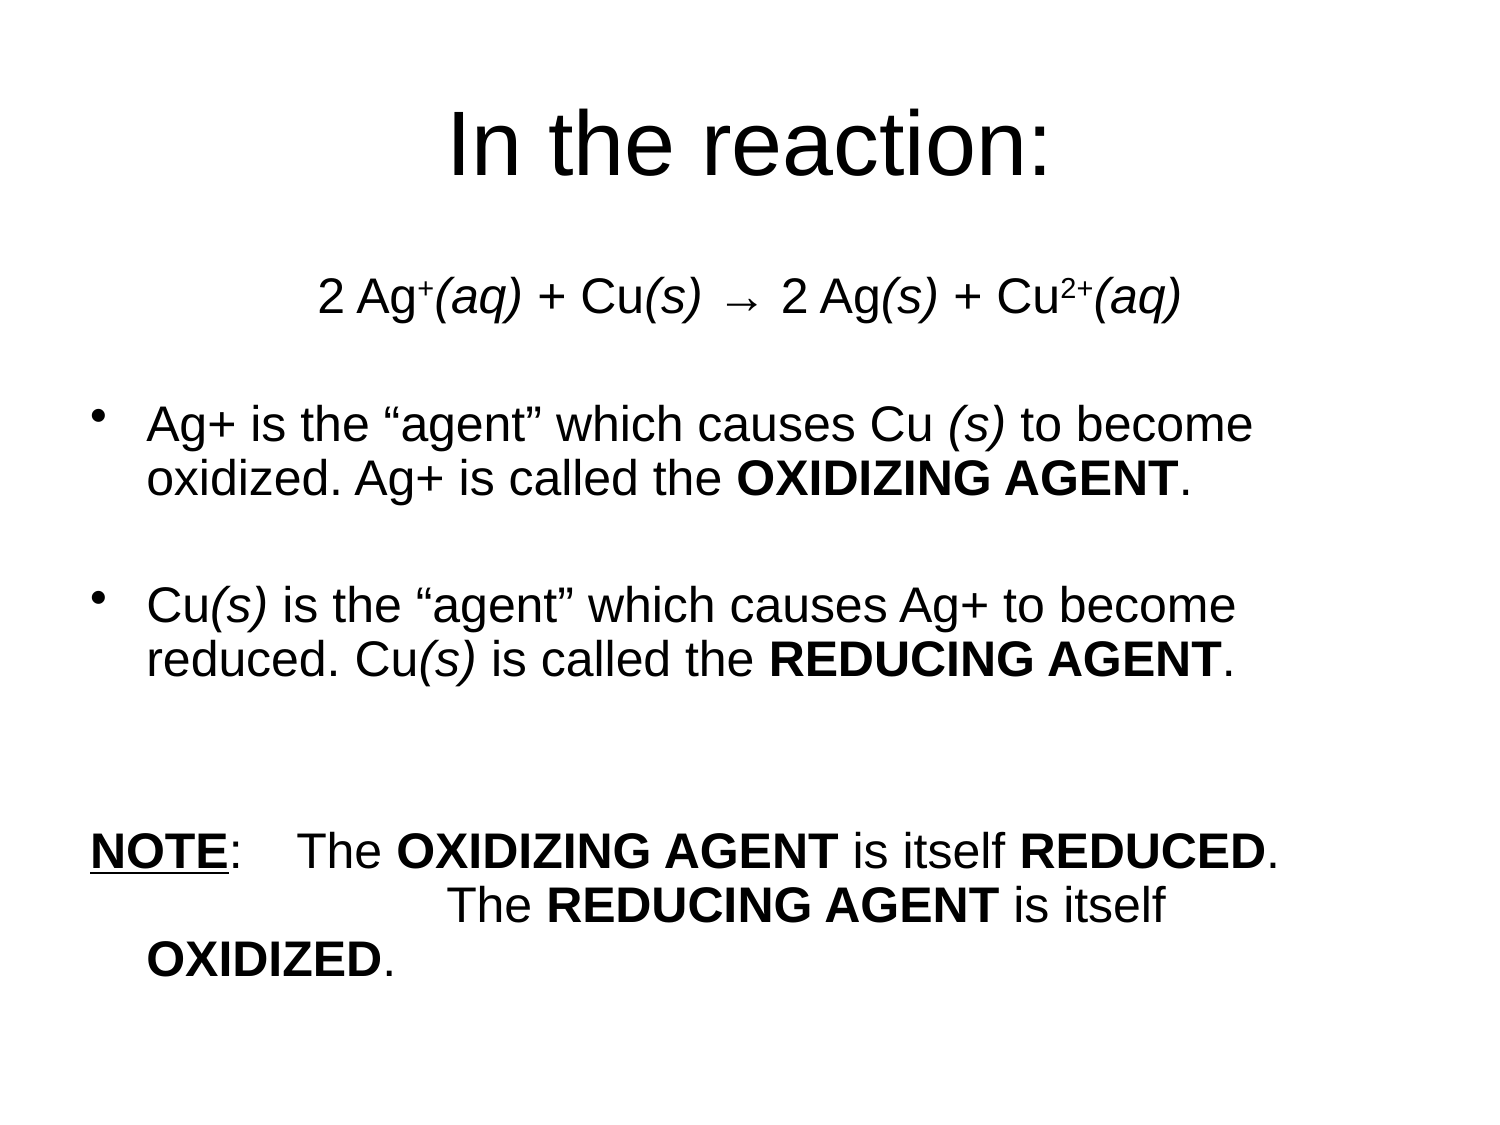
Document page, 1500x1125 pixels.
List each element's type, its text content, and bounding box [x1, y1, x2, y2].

title In the reaction: [74, 44, 1426, 233]
list 2 Ag+(aq) + Cu(s) → 2 Ag(s) + Cu2+(aq) Ag+ is the “agent” which causes Cu (s) to become oxidized. Ag+ is called the OXIDIZING AGENT. Cu(s) is the “agent” which causes Ag+ to become reduced. Cu(s) is called the REDUCING AGENT. NOTE: The OXIDIZING AGENT is itself REDUCED. The REDUCING AGENT is itself OXIDIZED. [74, 262, 1426, 1006]
